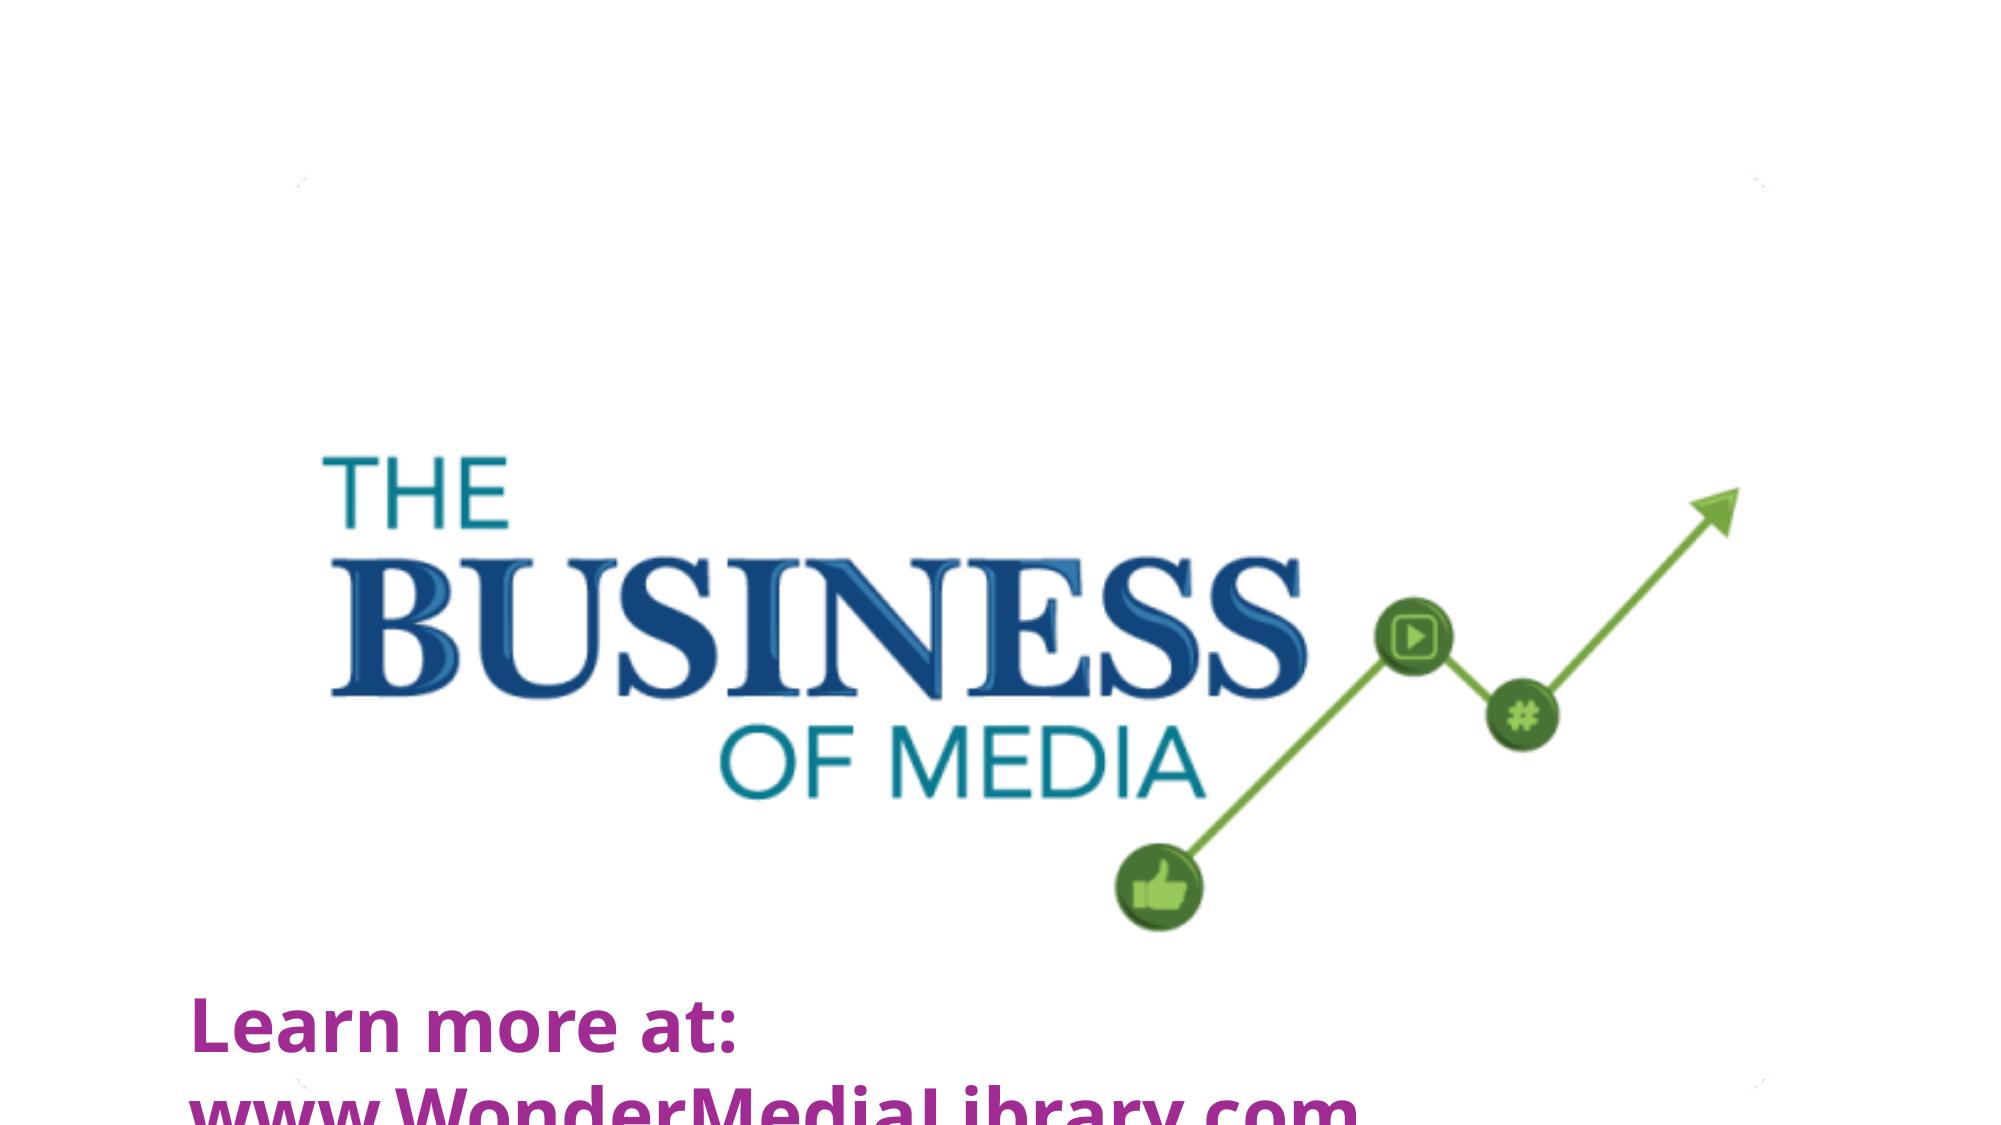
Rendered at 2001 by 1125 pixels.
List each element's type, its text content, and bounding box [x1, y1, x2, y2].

picture [291, 173, 1771, 1096]
text_box Learn more at: www.WonderMediaLibrary.com [173, 970, 1875, 1125]
